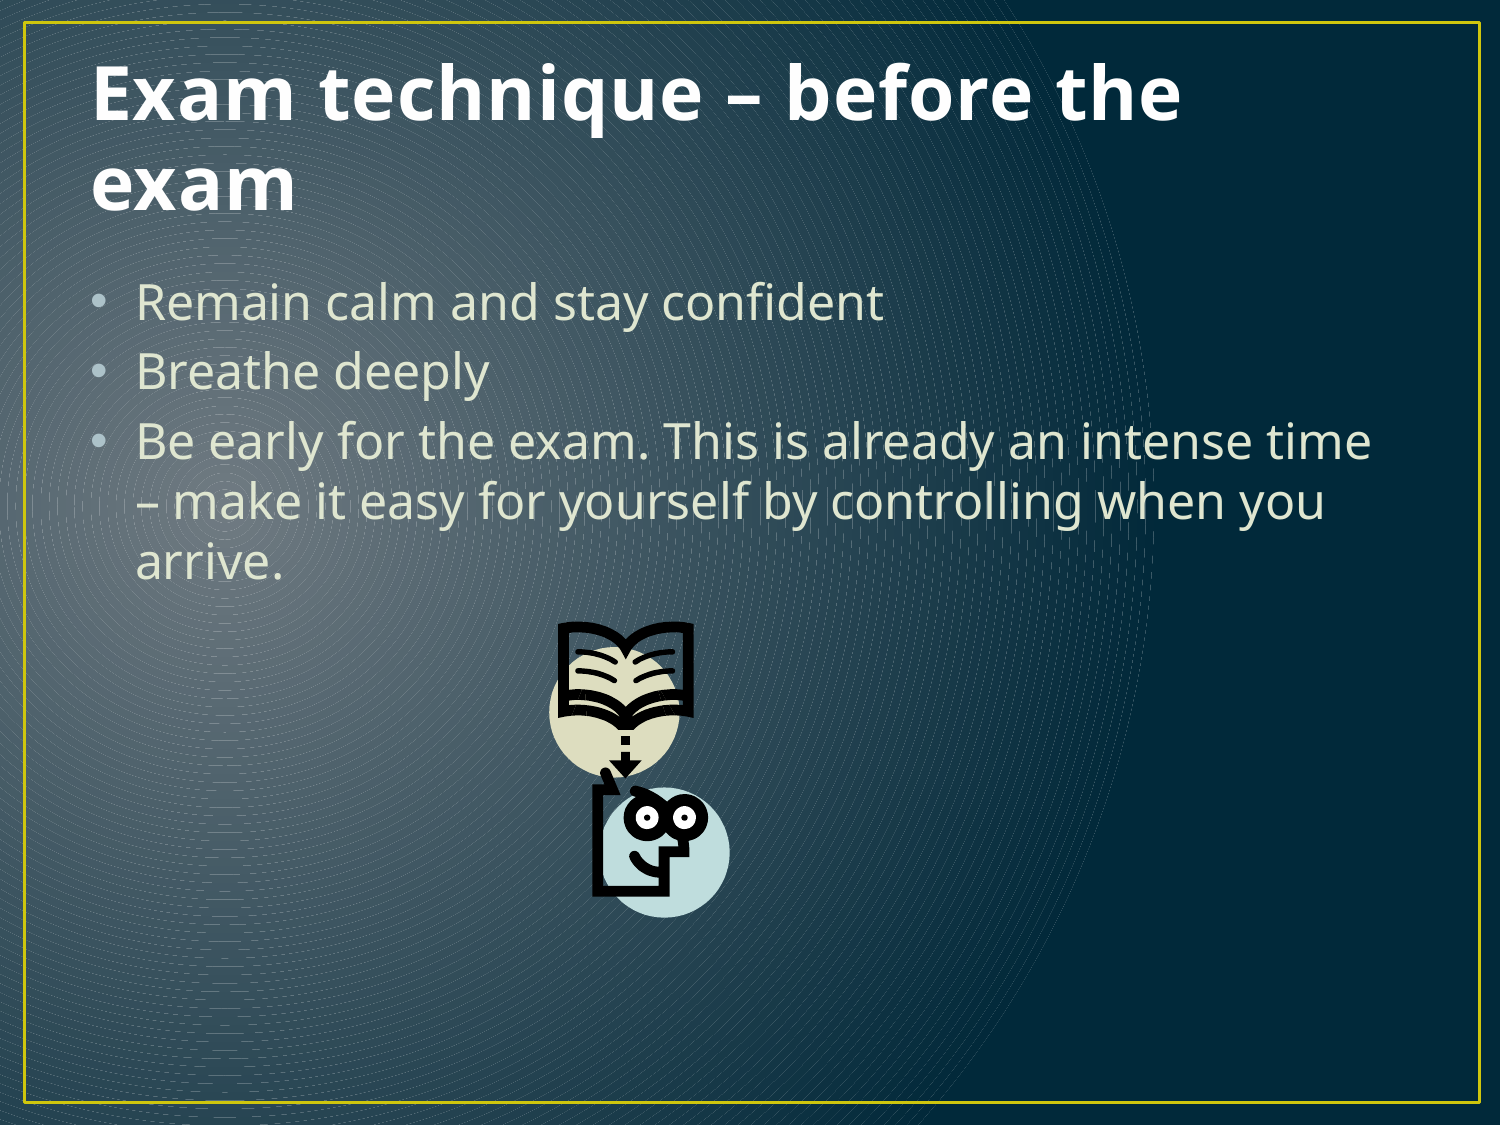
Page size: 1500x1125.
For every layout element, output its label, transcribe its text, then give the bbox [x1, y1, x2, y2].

title Exam technique – before the exam [75, 45, 1425, 233]
list Remain calm and stay confident Breathe deeply Be early for the exam. This is already an intense time – make it easy for yourself by controlling when you arrive. [75, 262, 1425, 598]
picture [548, 621, 730, 918]
